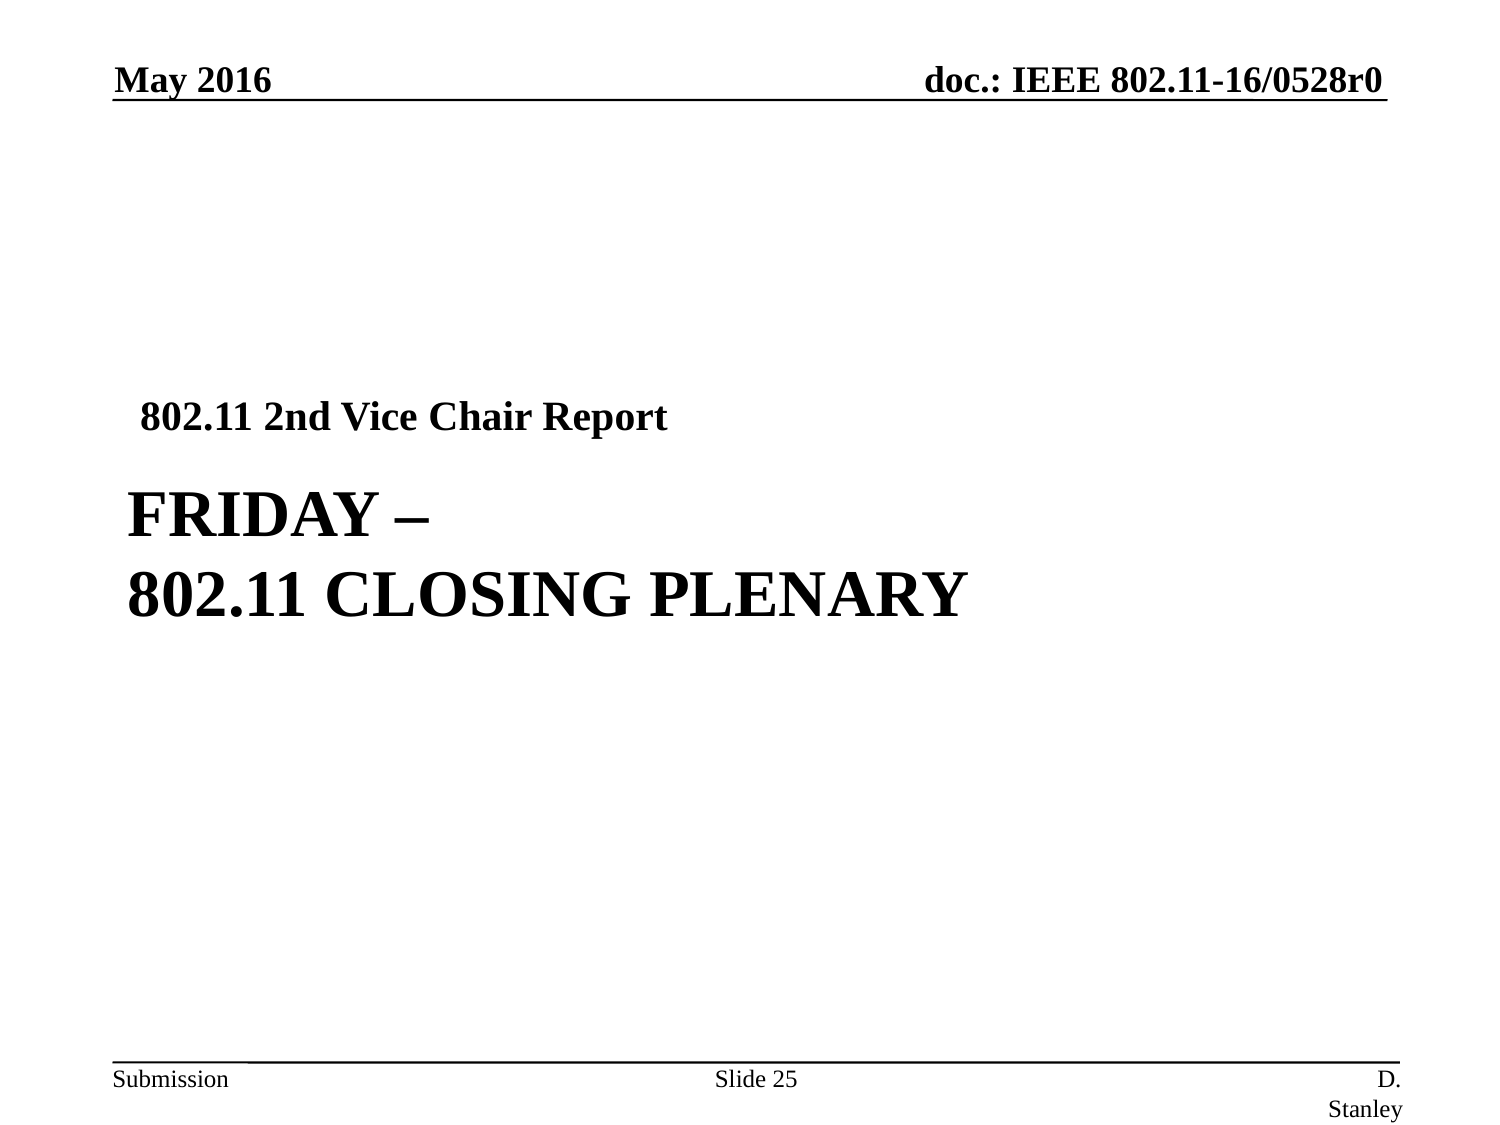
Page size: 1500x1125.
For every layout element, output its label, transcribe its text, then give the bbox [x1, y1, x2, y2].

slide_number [114, 54, 388, 101]
slide_number Slide 25 [712, 1061, 800, 1093]
footer D. Stanley, HP Enterprise [1324, 1061, 1402, 1093]
list 802.11 2nd Vice Chair Report [124, 199, 1401, 447]
title Friday – 802.11 Closing Plenary [112, 462, 1388, 687]
